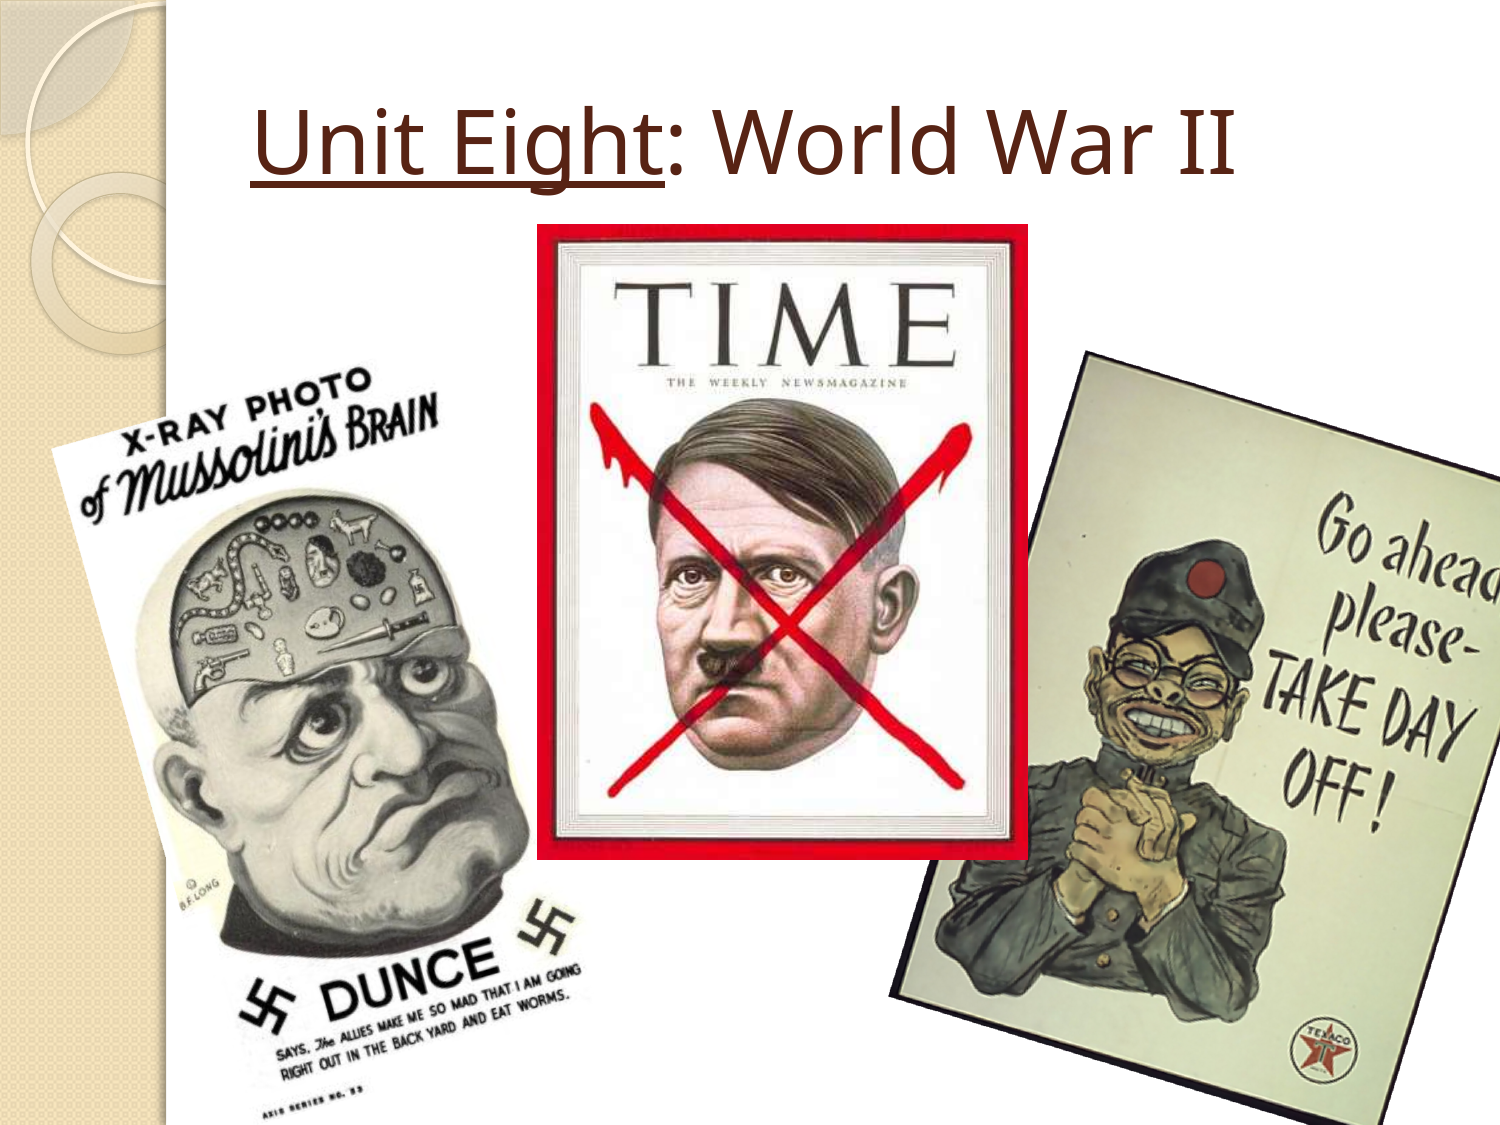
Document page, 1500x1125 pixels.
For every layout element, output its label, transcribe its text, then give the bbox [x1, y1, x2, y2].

title Unit Eight: World War II [235, 45, 1466, 233]
picture [889, 351, 1500, 1125]
picture [292, 344, 437, 382]
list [138, 382, 530, 1090]
picture [52, 425, 138, 755]
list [537, 224, 1028, 860]
picture [232, 1090, 377, 1125]
picture [530, 713, 617, 1048]
